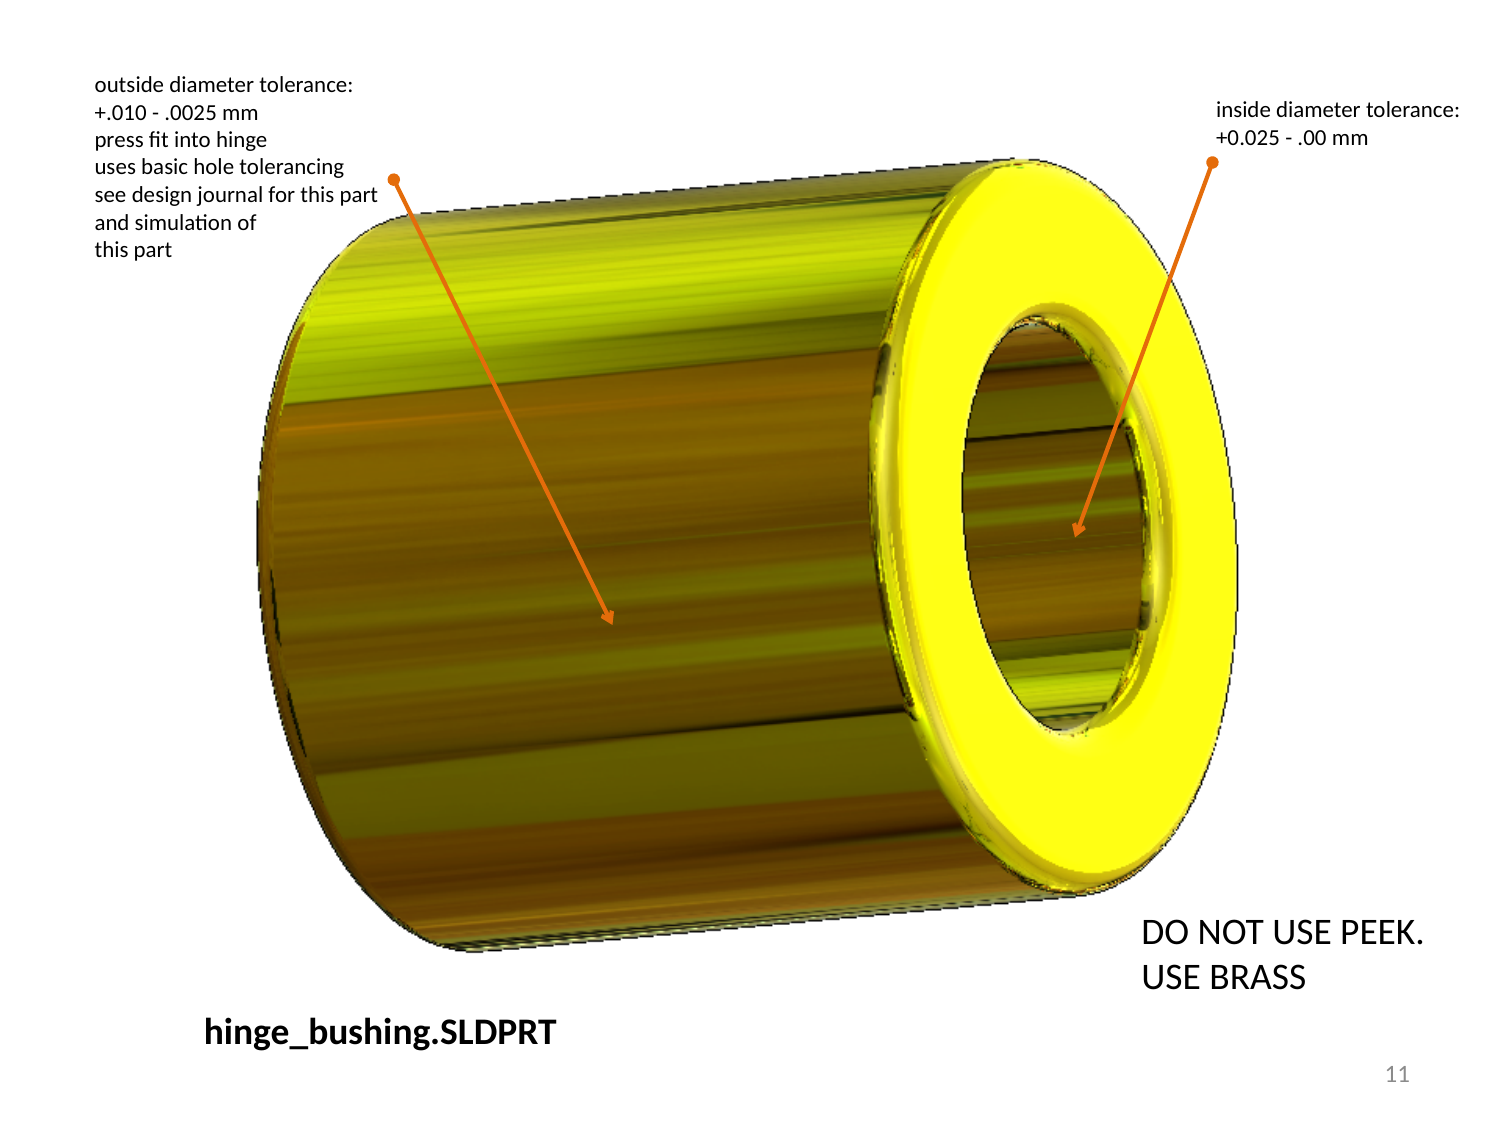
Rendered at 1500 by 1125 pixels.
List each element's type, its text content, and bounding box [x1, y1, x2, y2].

text_box hinge_bushing.SLDPRT [189, 999, 572, 1060]
slide_number 11 [1074, 1042, 1425, 1103]
text_box DO NOT USE PEEK. USE BRASS [1126, 899, 1441, 1005]
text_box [955, 280, 1332, 419]
text_box inside diameter tolerance: +0.025 - .00 mm [1201, 87, 1476, 158]
picture [237, 139, 1262, 986]
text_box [398, 180, 613, 626]
text_box outside diameter tolerance: +.010 - .0025 mm press fit into hinge uses basic hole tolerancing see design journal for this part and simulation of this part [79, 62, 394, 297]
